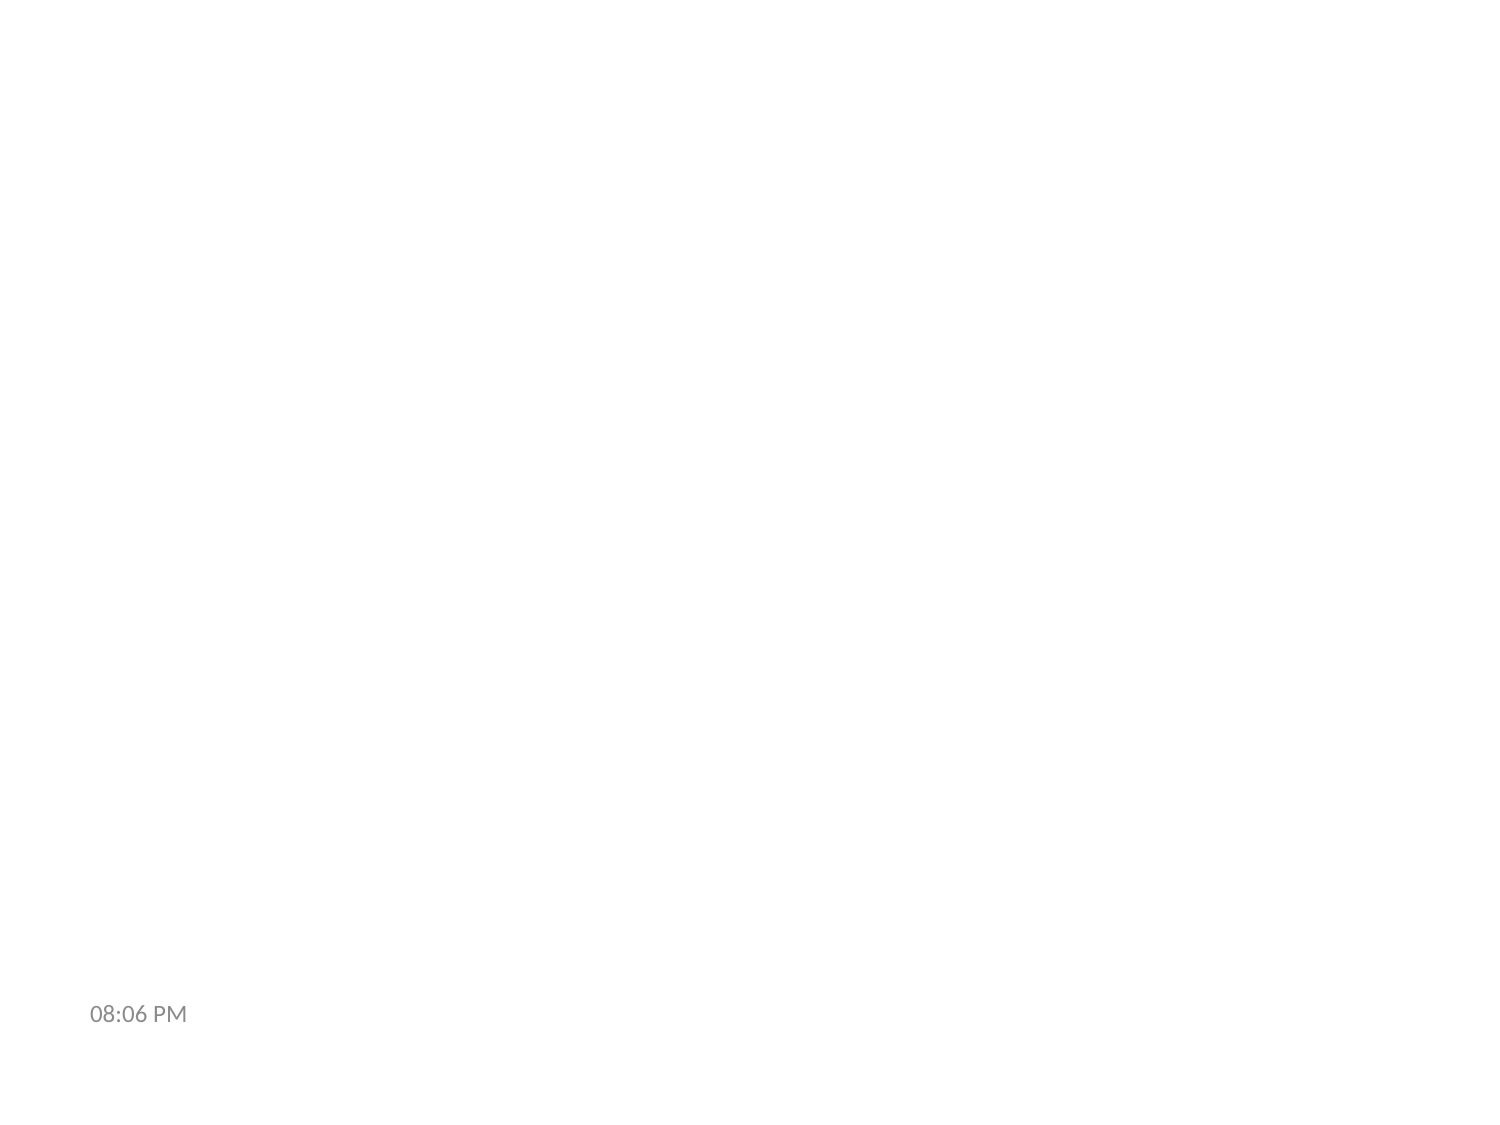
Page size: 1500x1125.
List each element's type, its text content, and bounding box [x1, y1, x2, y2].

text_box 3:35 PM [75, 982, 425, 1043]
